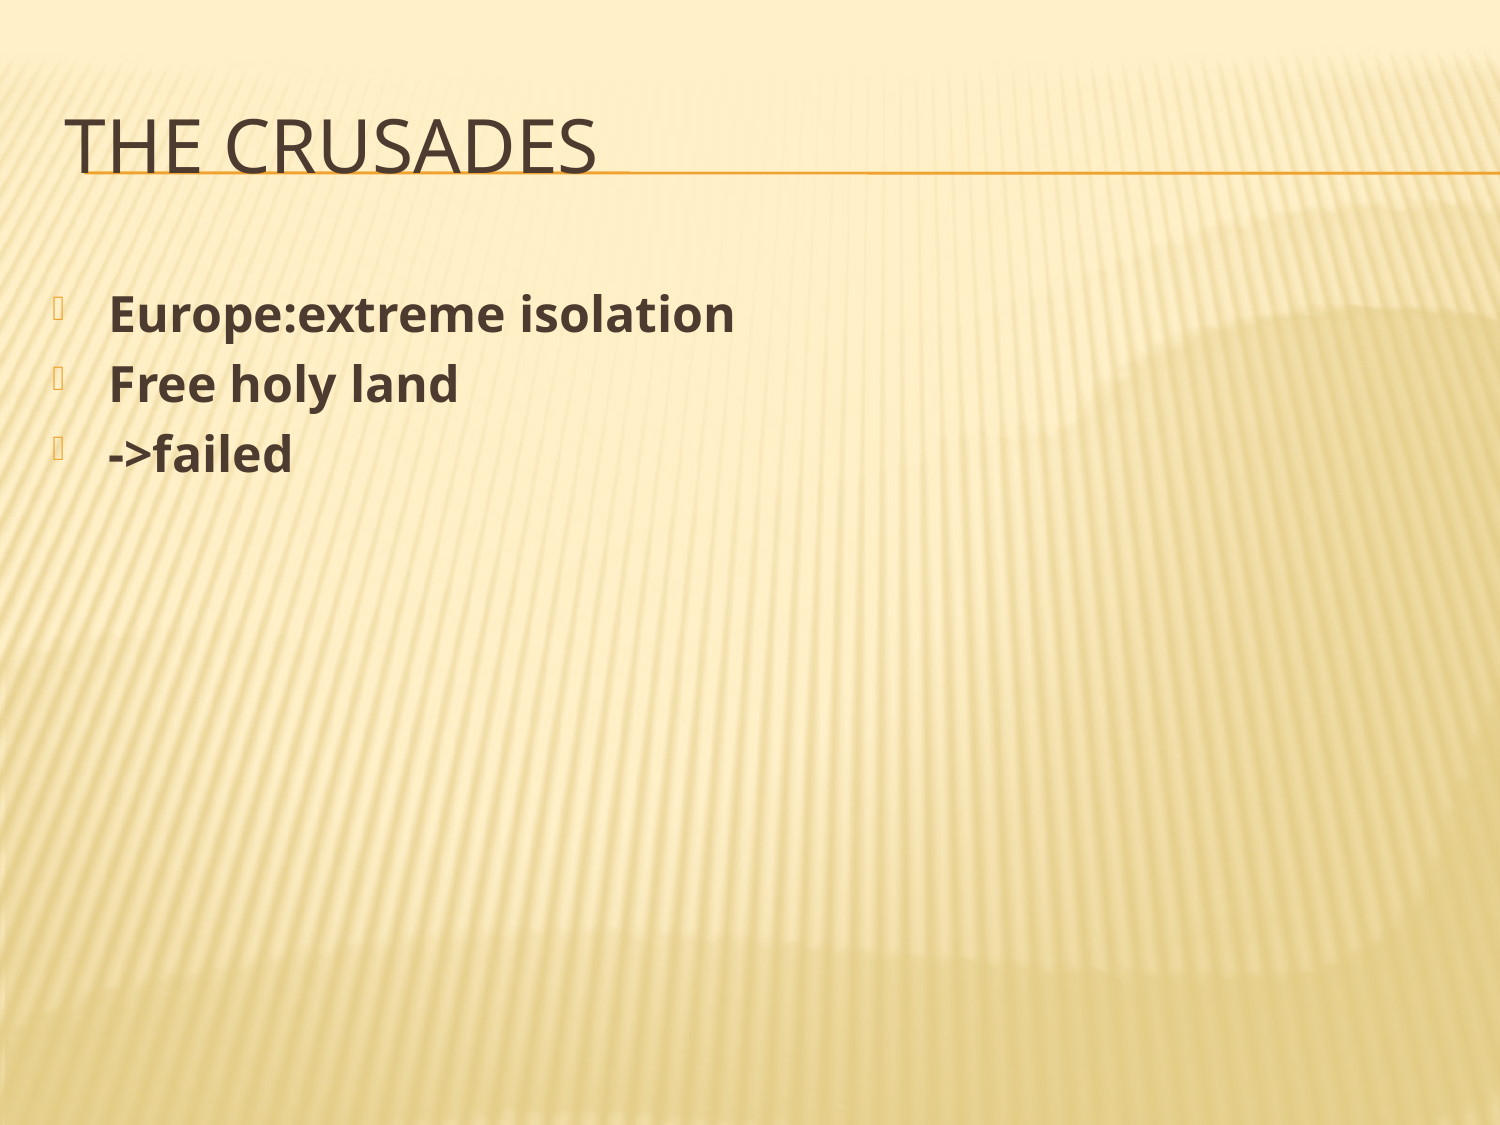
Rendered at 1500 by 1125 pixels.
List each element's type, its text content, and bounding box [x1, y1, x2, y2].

list Europe:extreme isolation Free holy land ->failed [37, 275, 1463, 1018]
title The Crusades [50, 75, 1475, 213]
